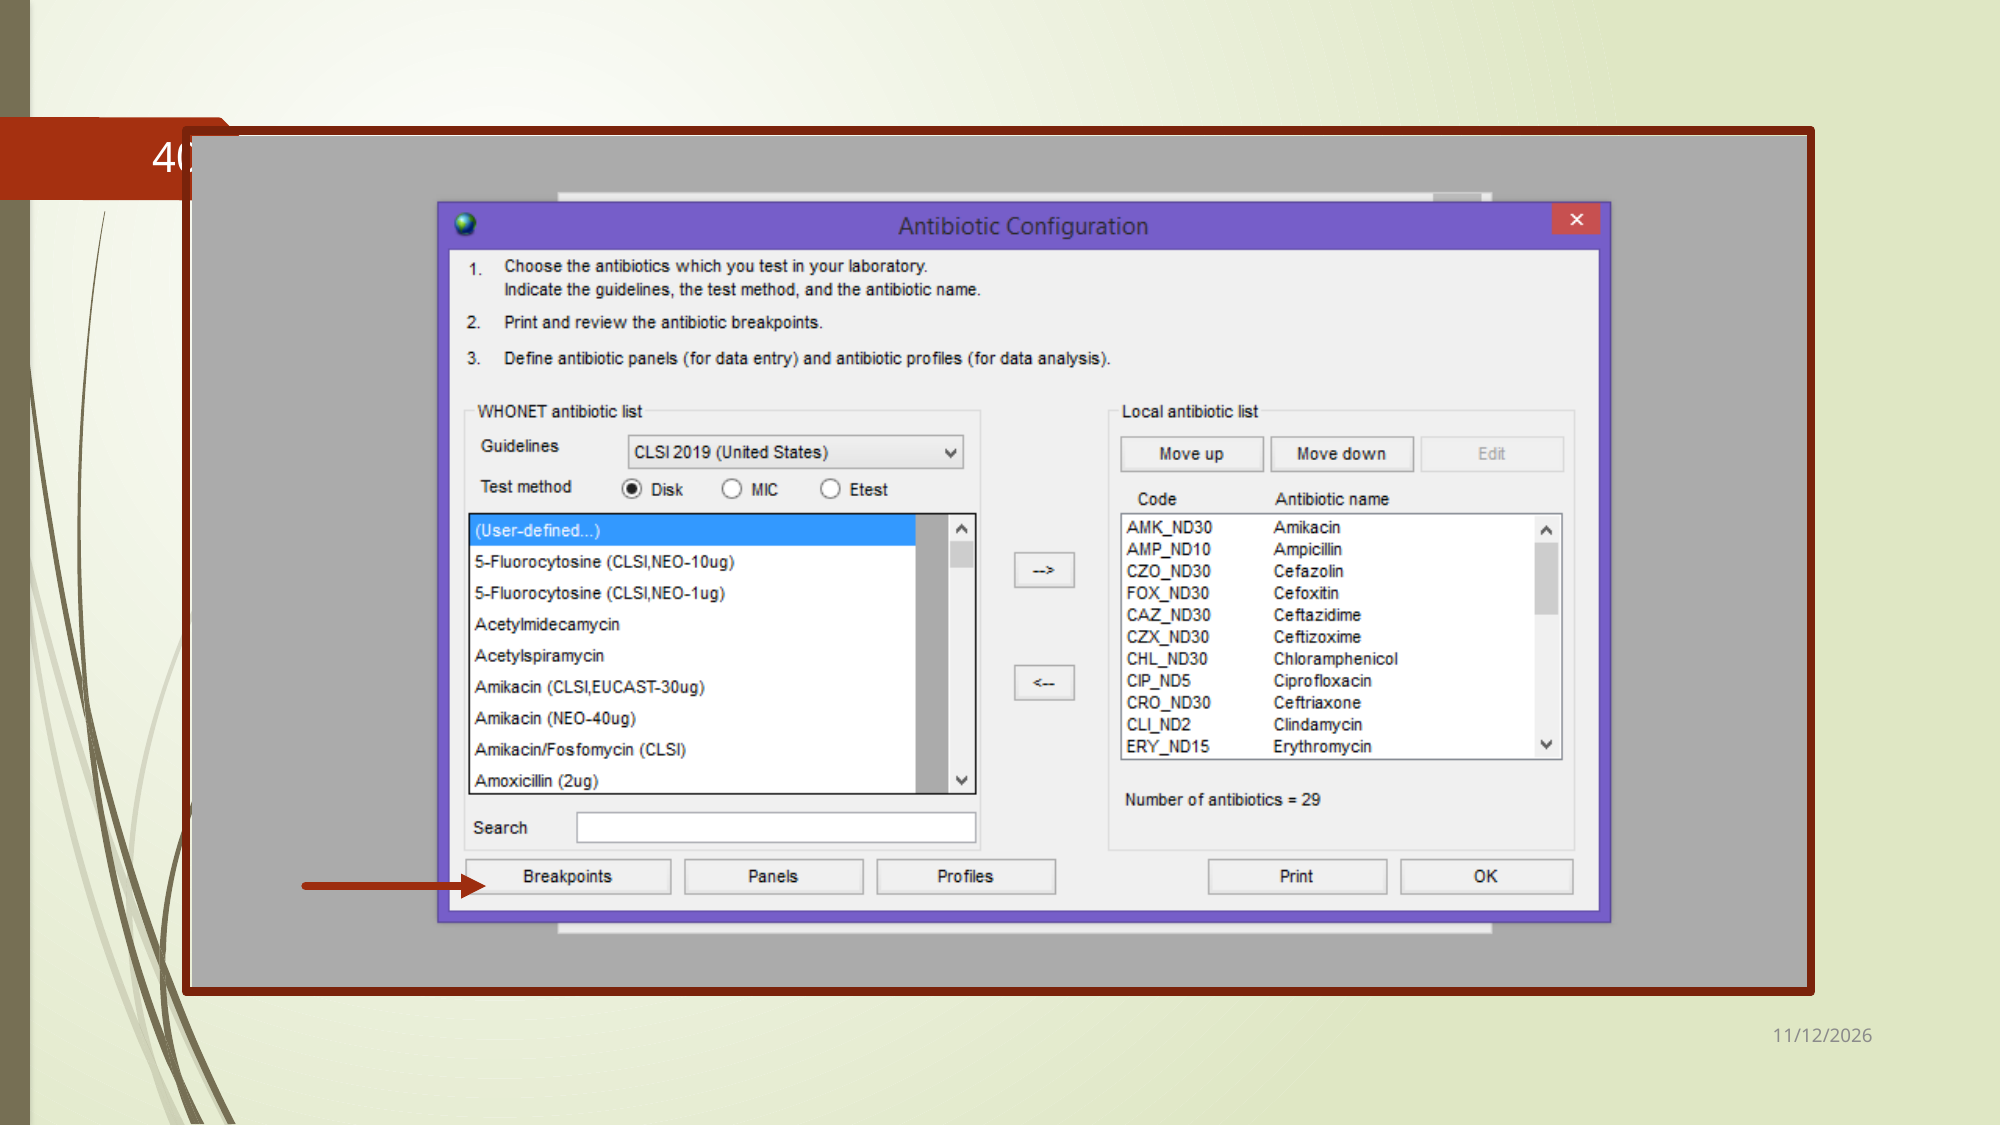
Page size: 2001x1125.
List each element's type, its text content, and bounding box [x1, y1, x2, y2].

slide_number 40 [87, 129, 216, 190]
text_box [185, 190, 189, 993]
picture [192, 136, 1808, 989]
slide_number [1699, 1005, 1888, 1067]
text_box [216, 129, 1812, 143]
